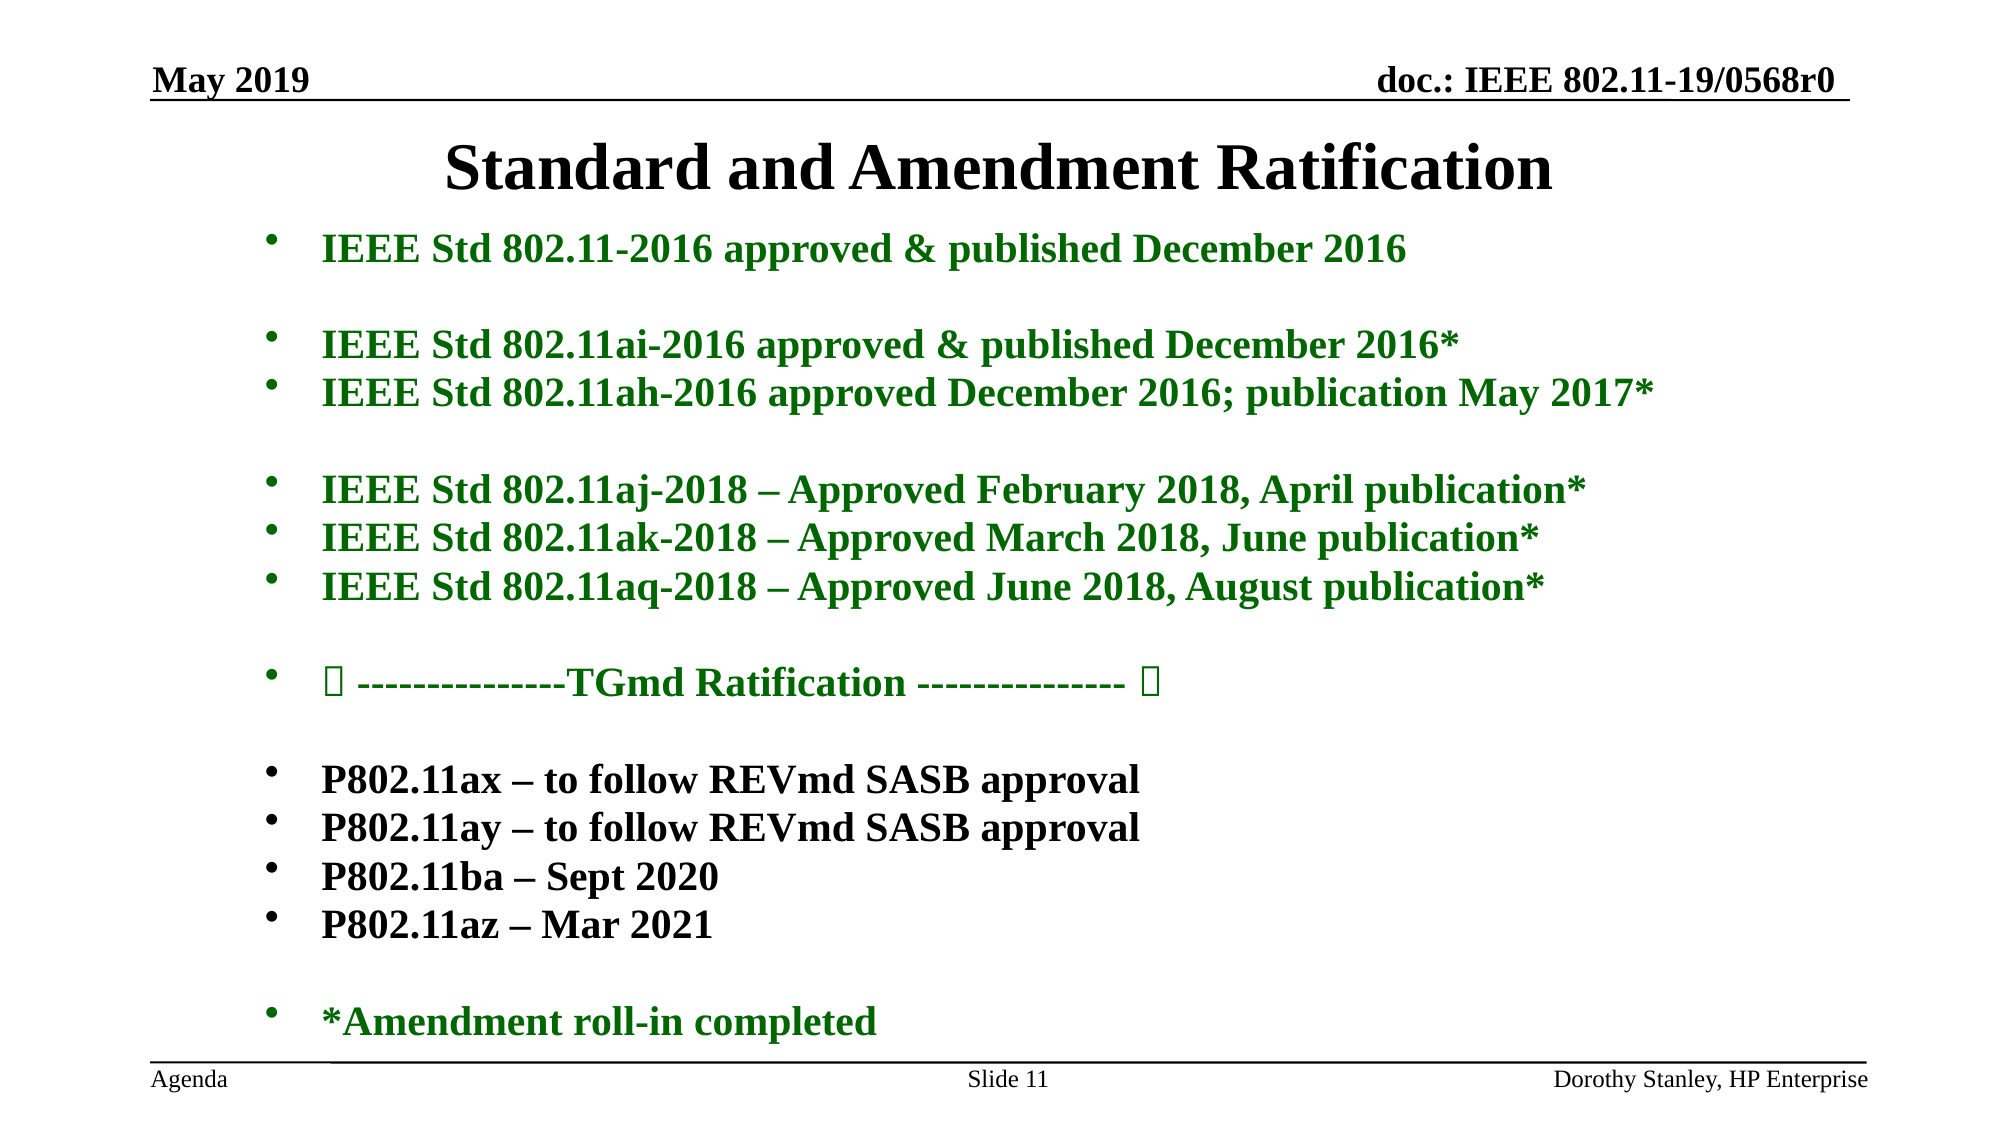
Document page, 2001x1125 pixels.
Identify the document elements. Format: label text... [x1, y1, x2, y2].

slide_number Slide 11 [966, 1078, 1051, 1093]
footer Dorothy Stanley, HP Enterprise [1549, 1062, 1869, 1093]
list IEEE Std 802.11-2016 approved & published December 2016 IEEE Std 802.11ai-2016 approved & published December 2016* IEEE Std 802.11ah-2016 approved December 2016; publication May 2017* IEEE Std 802.11aj-2018 – Approved February 2018, April publication* IEEE Std 802.11ak-2018 – Approved March 2018, June publication* IEEE Std 802.11aq-2018 – Approved June 2018, August publication*  ---------------TGmd Ratification ---------------  P802.11ax – to follow REVmd SASB approval P802.11ay – to follow REVmd SASB approval P802.11ba – Sept 2020 P802.11az – Mar 2021 *Amendment roll-in completed [249, 222, 1800, 1078]
title Standard and Amendment Ratification [362, 75, 1638, 222]
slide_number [152, 54, 567, 100]
